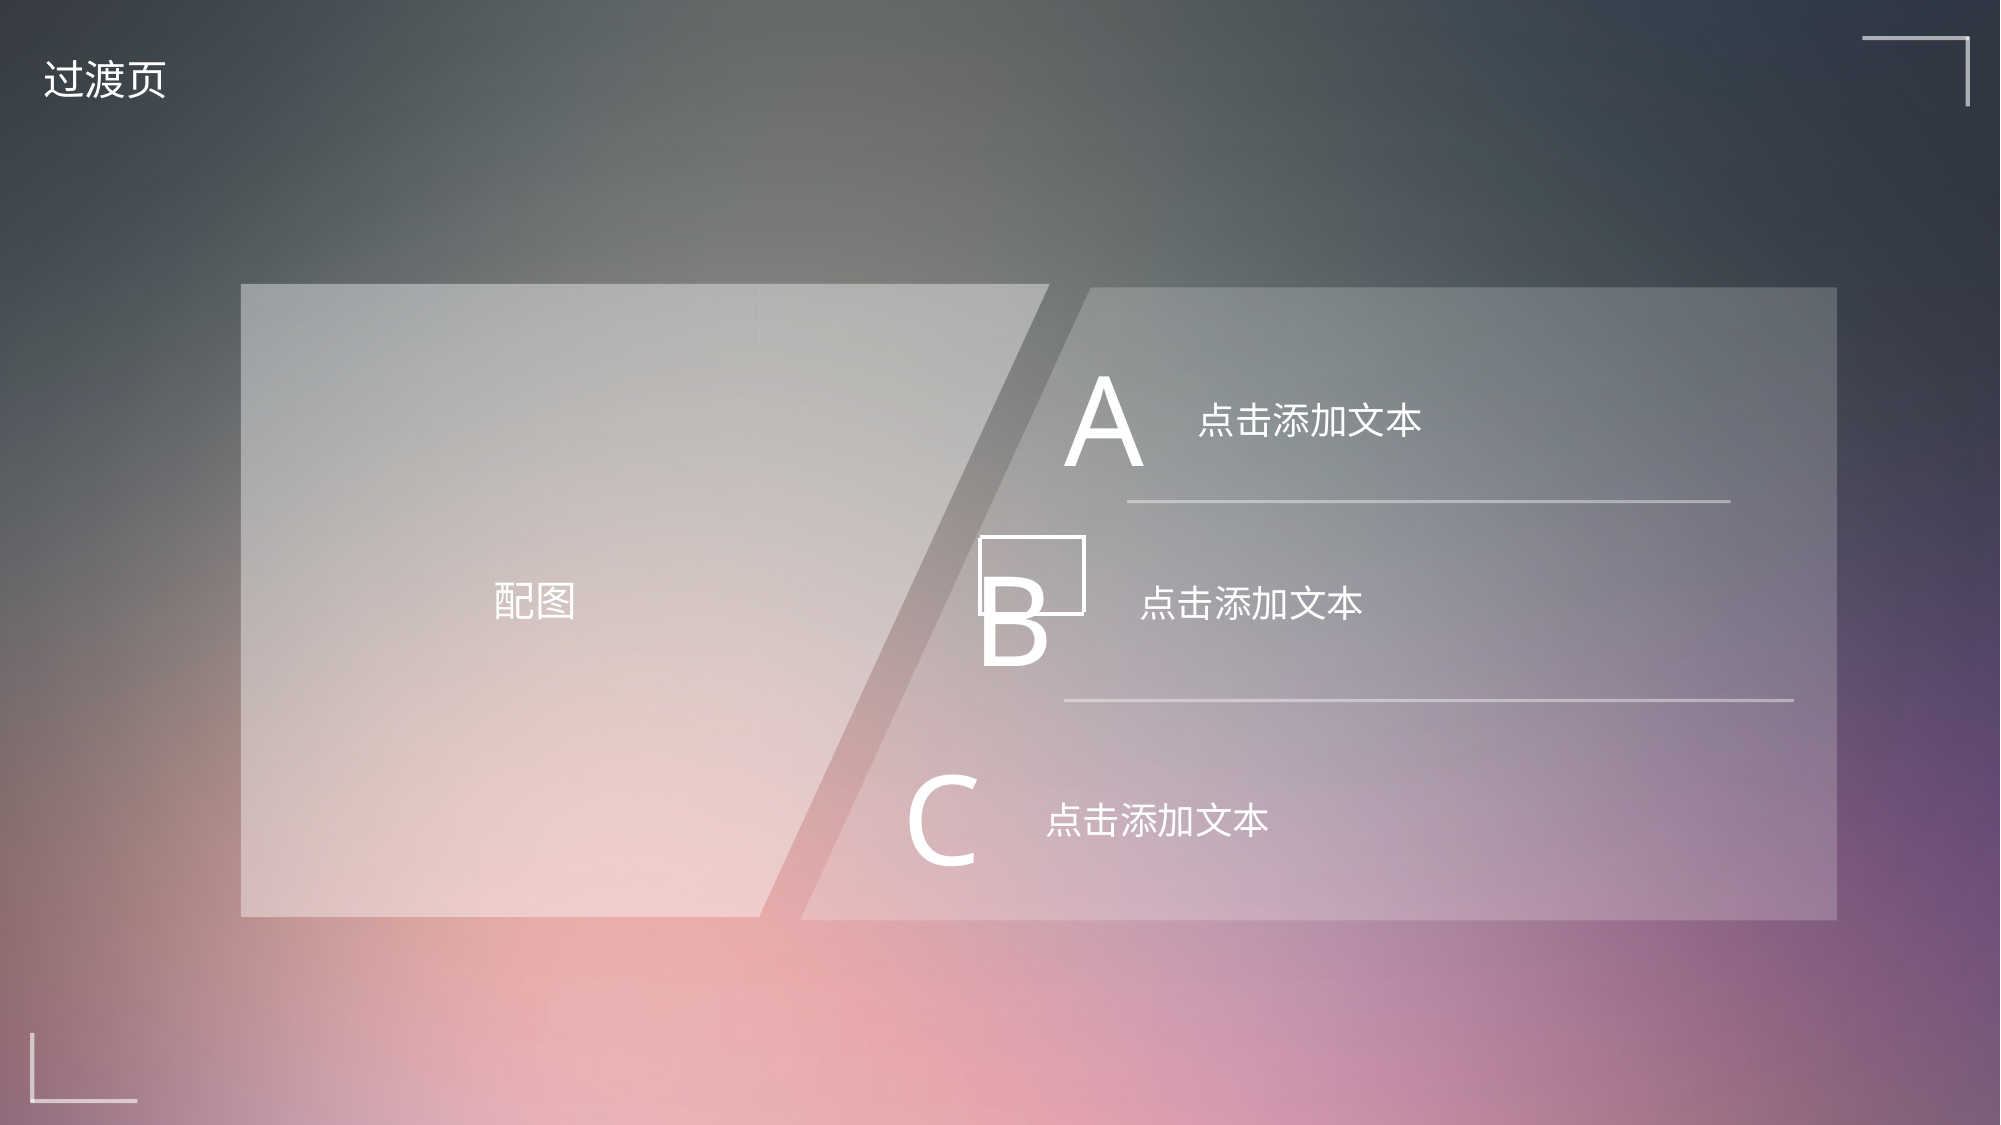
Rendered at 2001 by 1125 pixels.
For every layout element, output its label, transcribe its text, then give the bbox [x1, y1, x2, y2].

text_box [240, 283, 1050, 917]
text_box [979, 534, 1086, 612]
text_box 过渡页 [28, 46, 184, 112]
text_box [977, 537, 1085, 615]
picture [0, 0, 2000, 1125]
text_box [799, 287, 1837, 921]
